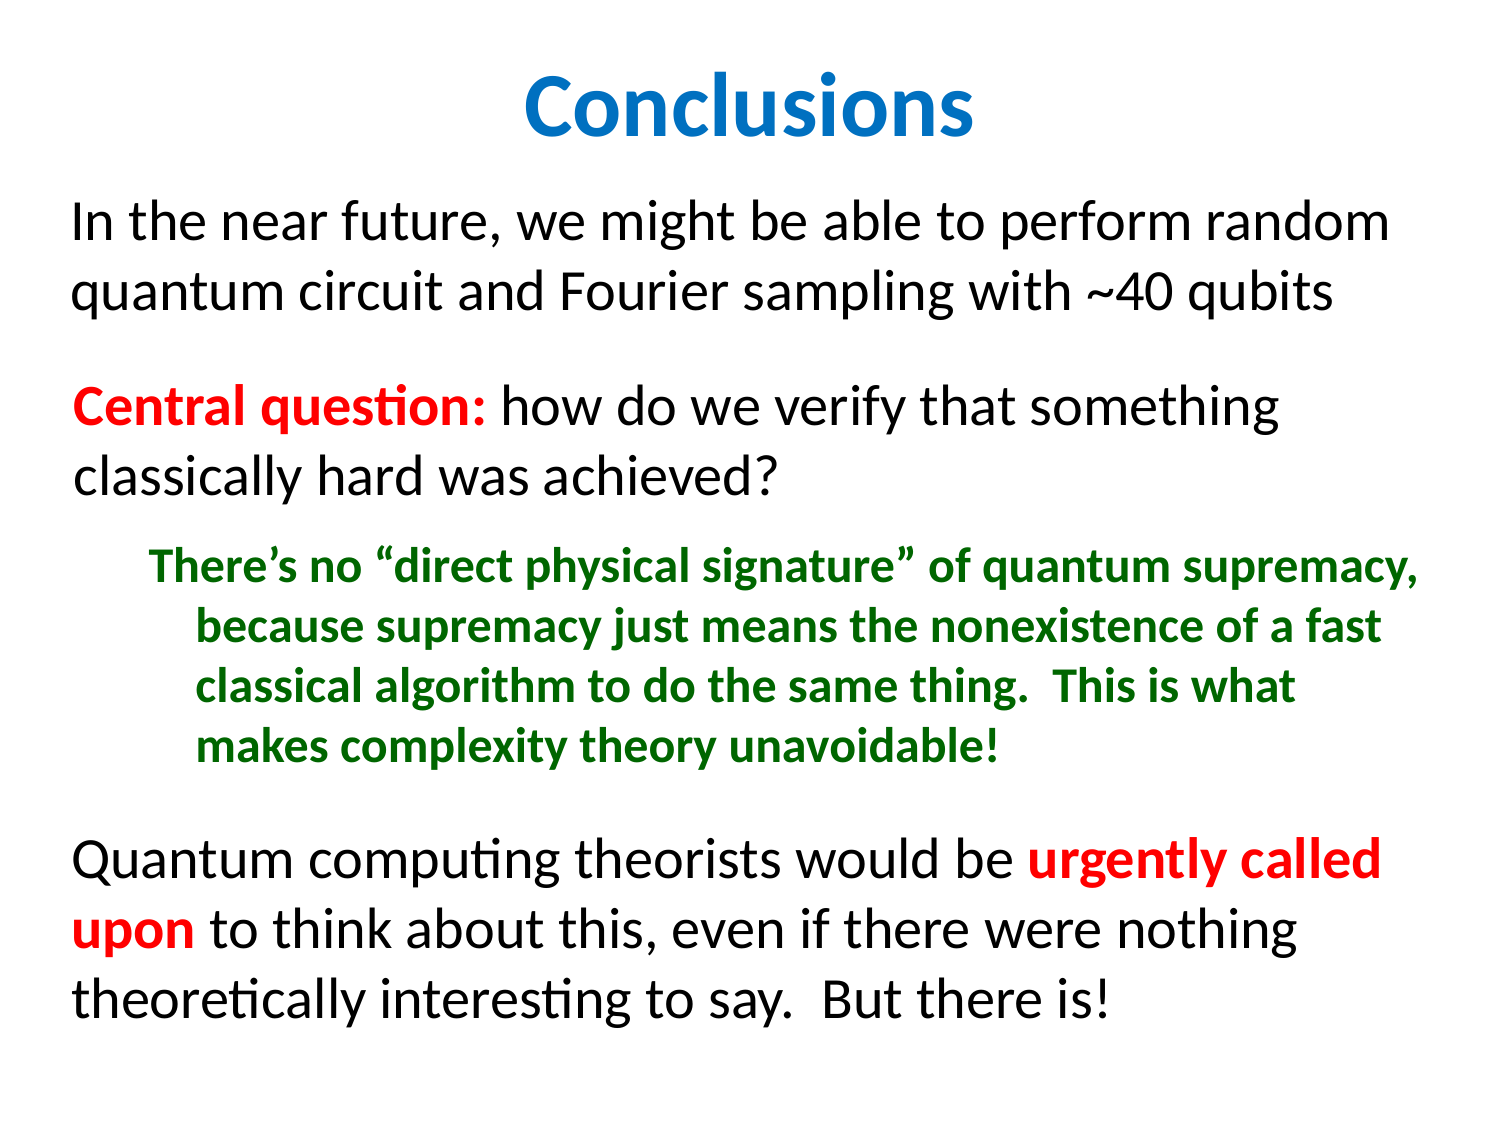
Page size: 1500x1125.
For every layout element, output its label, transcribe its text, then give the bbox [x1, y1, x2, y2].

text_box Central question: how do we verify that something classically hard was achieved? There’s no “direct physical signature” of quantum supremacy, because supremacy just means the nonexistence of a fast classical algorithm to do the same thing. This is what makes complexity theory unavoidable! [58, 359, 1448, 780]
text_box Conclusions [37, 37, 1463, 163]
text_box In the near future, we might be able to perform random quantum circuit and Fourier sampling with ~40 qubits [55, 174, 1445, 330]
text_box Quantum computing theorists would be urgently called upon to think about this, even if there were nothing theoretically interesting to say. But there is! [56, 812, 1446, 1038]
